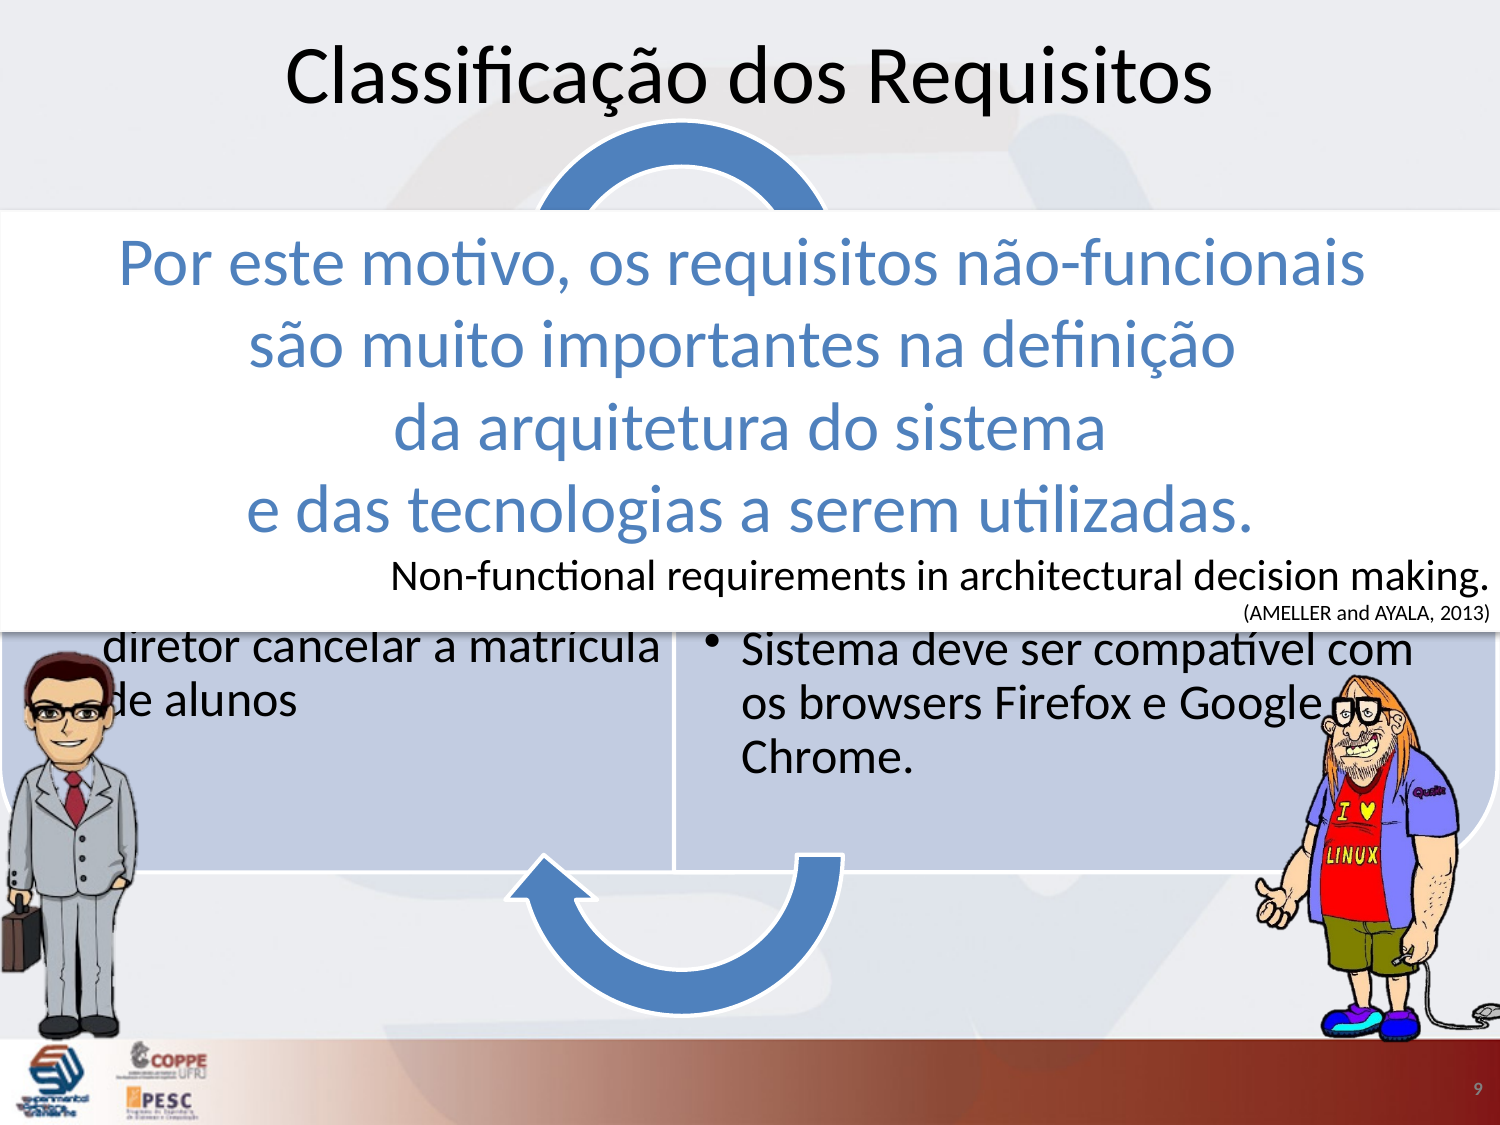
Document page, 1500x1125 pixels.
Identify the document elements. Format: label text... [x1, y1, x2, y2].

picture [0, 634, 1500, 1125]
title Classificação dos Requisitos [0, 0, 1500, 141]
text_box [0, 142, 1500, 1040]
